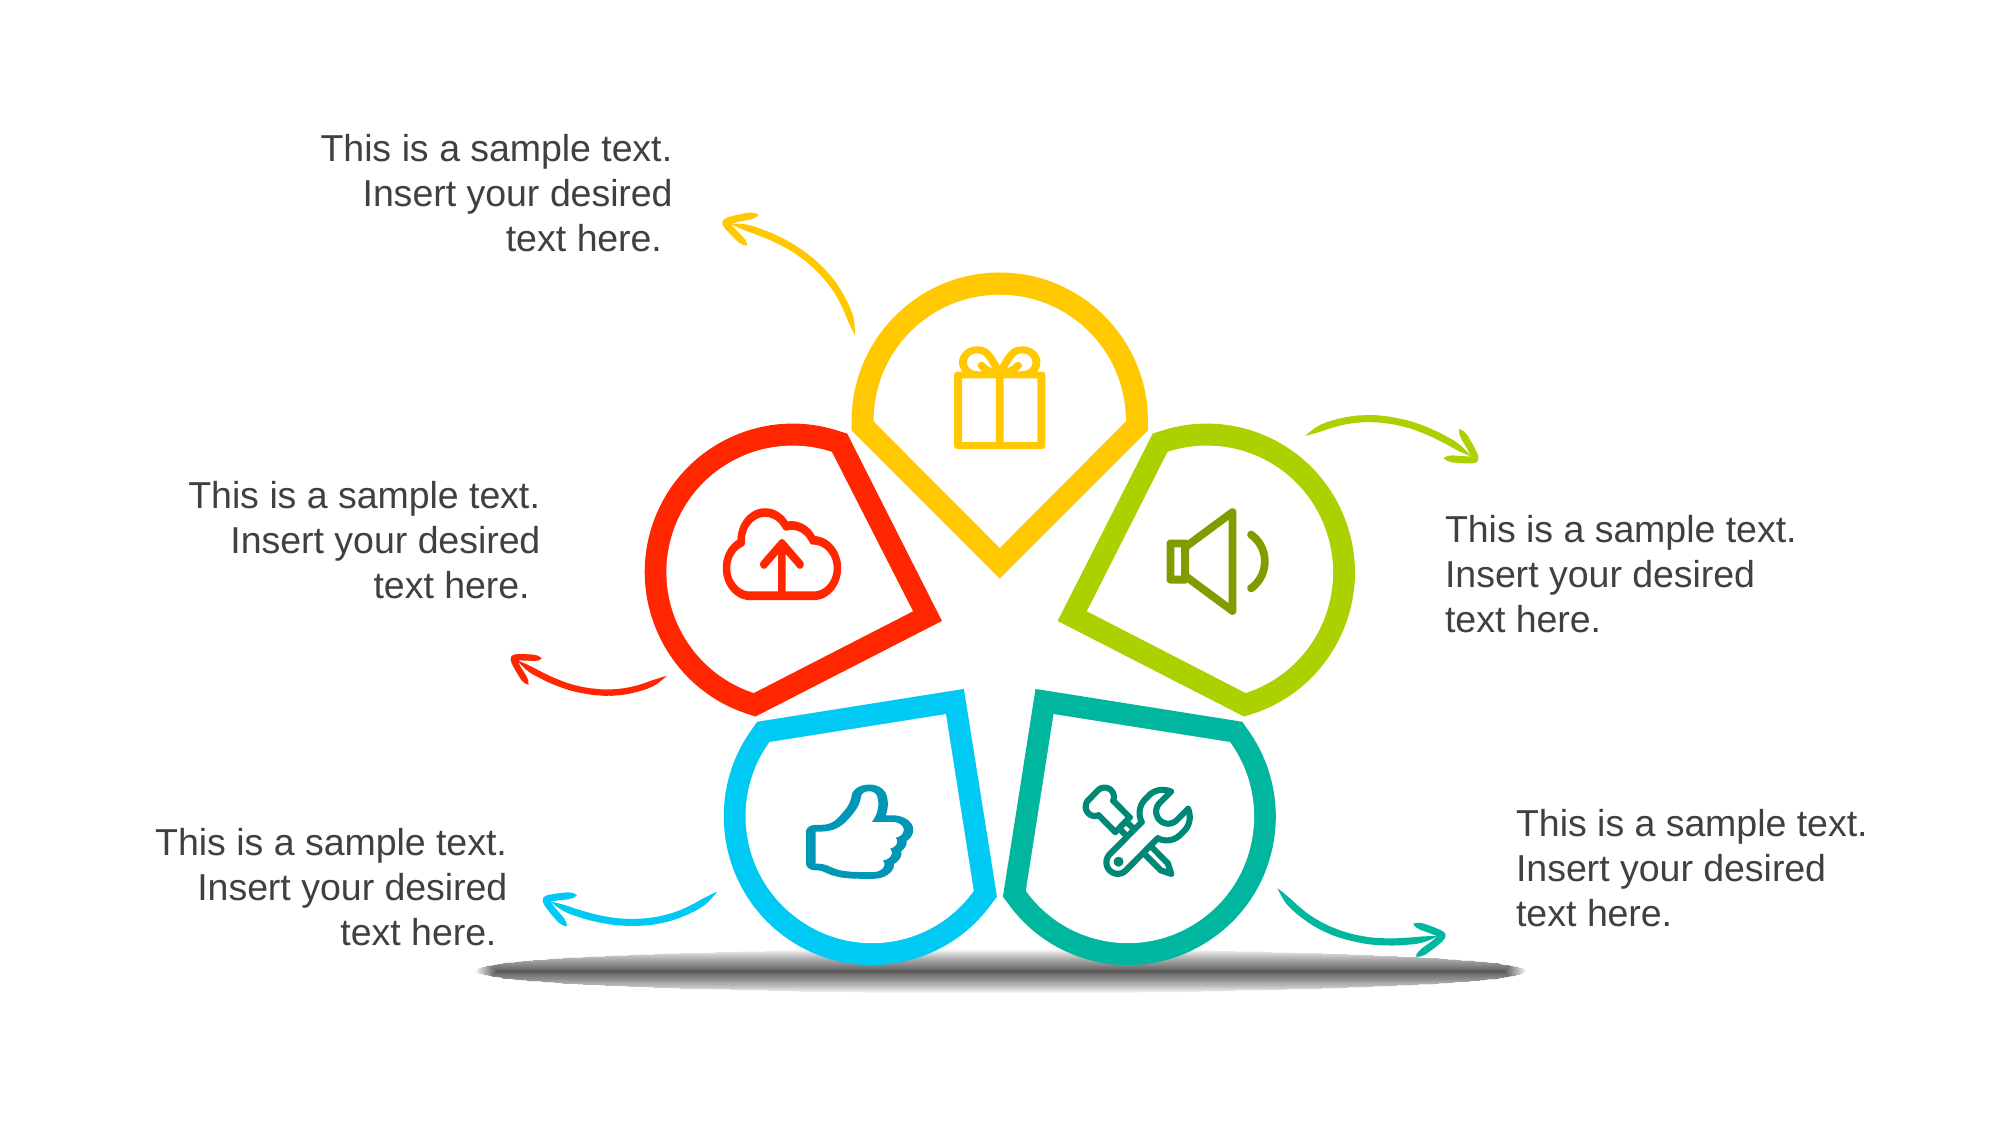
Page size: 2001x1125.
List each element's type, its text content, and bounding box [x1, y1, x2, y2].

text_box This is a sample text. Insert your desired text here. [169, 463, 556, 614]
text_box This is a sample text. Insert your desired text here. [136, 810, 522, 961]
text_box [770, 181, 821, 355]
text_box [604, 821, 654, 994]
text_box [1385, 954, 1528, 987]
text_box This is a sample text. Insert your desired text here. [1430, 497, 1816, 648]
text_box This is a sample text. Insert your desired text here. [301, 116, 688, 267]
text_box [626, 272, 1374, 986]
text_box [1370, 349, 1420, 523]
text_box This is a sample text. Insert your desired text here. [1501, 791, 1887, 942]
text_box [654, 986, 1335, 994]
text_box [510, 654, 626, 696]
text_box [1335, 837, 1385, 1011]
text_box [473, 955, 604, 987]
